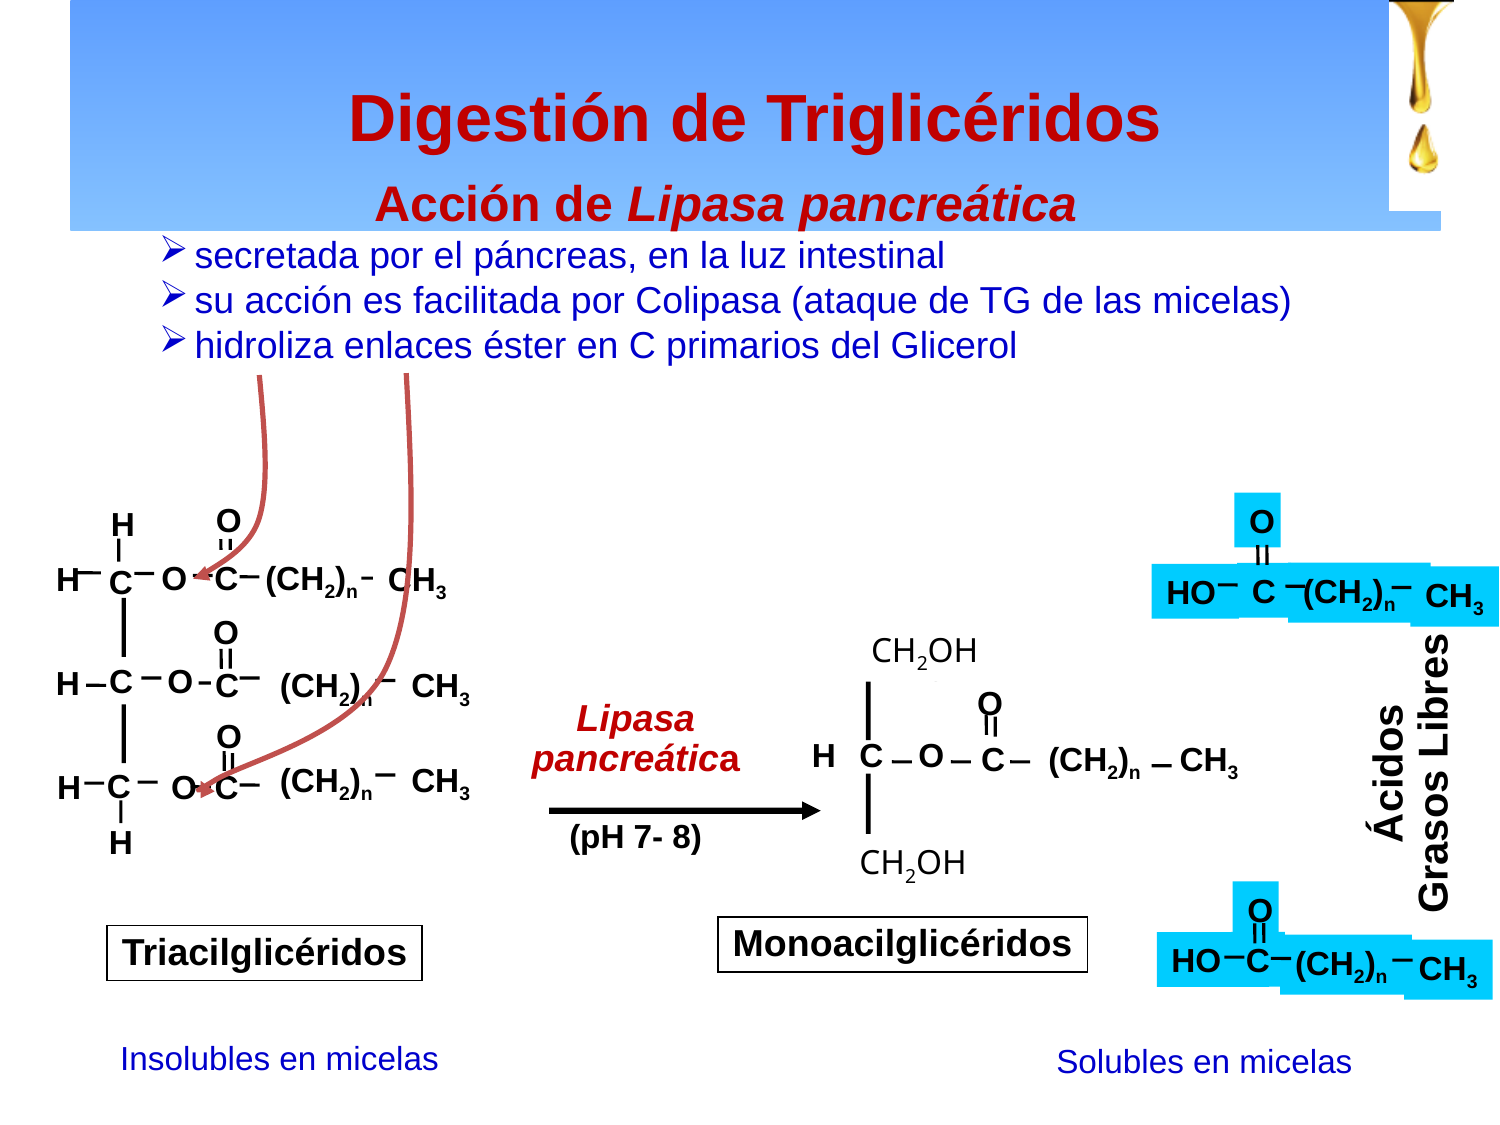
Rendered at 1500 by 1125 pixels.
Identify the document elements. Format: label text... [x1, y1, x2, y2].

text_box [40, 491, 1255, 982]
text_box Digestión de Triglicéridos [70, 0, 1441, 231]
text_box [1156, 881, 1494, 995]
text_box Solubles en micelas [1041, 1037, 1368, 1088]
text_box [347, 373, 412, 490]
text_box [1257, 492, 1500, 622]
text_box Acción de Lipasa pancreática secretada por el páncreas, en la luz intestinal su acción es facilitada por Colipasa (ataque de TG de las micelas) hidroliza enlaces éster en C primarios del Glicerol [144, 163, 1308, 491]
text_box [221, 374, 266, 490]
text_box Insolubles en micelas [105, 1034, 454, 1086]
text_box Ácidos Grasos Libres [1359, 630, 1465, 879]
picture [1388, 0, 1454, 212]
